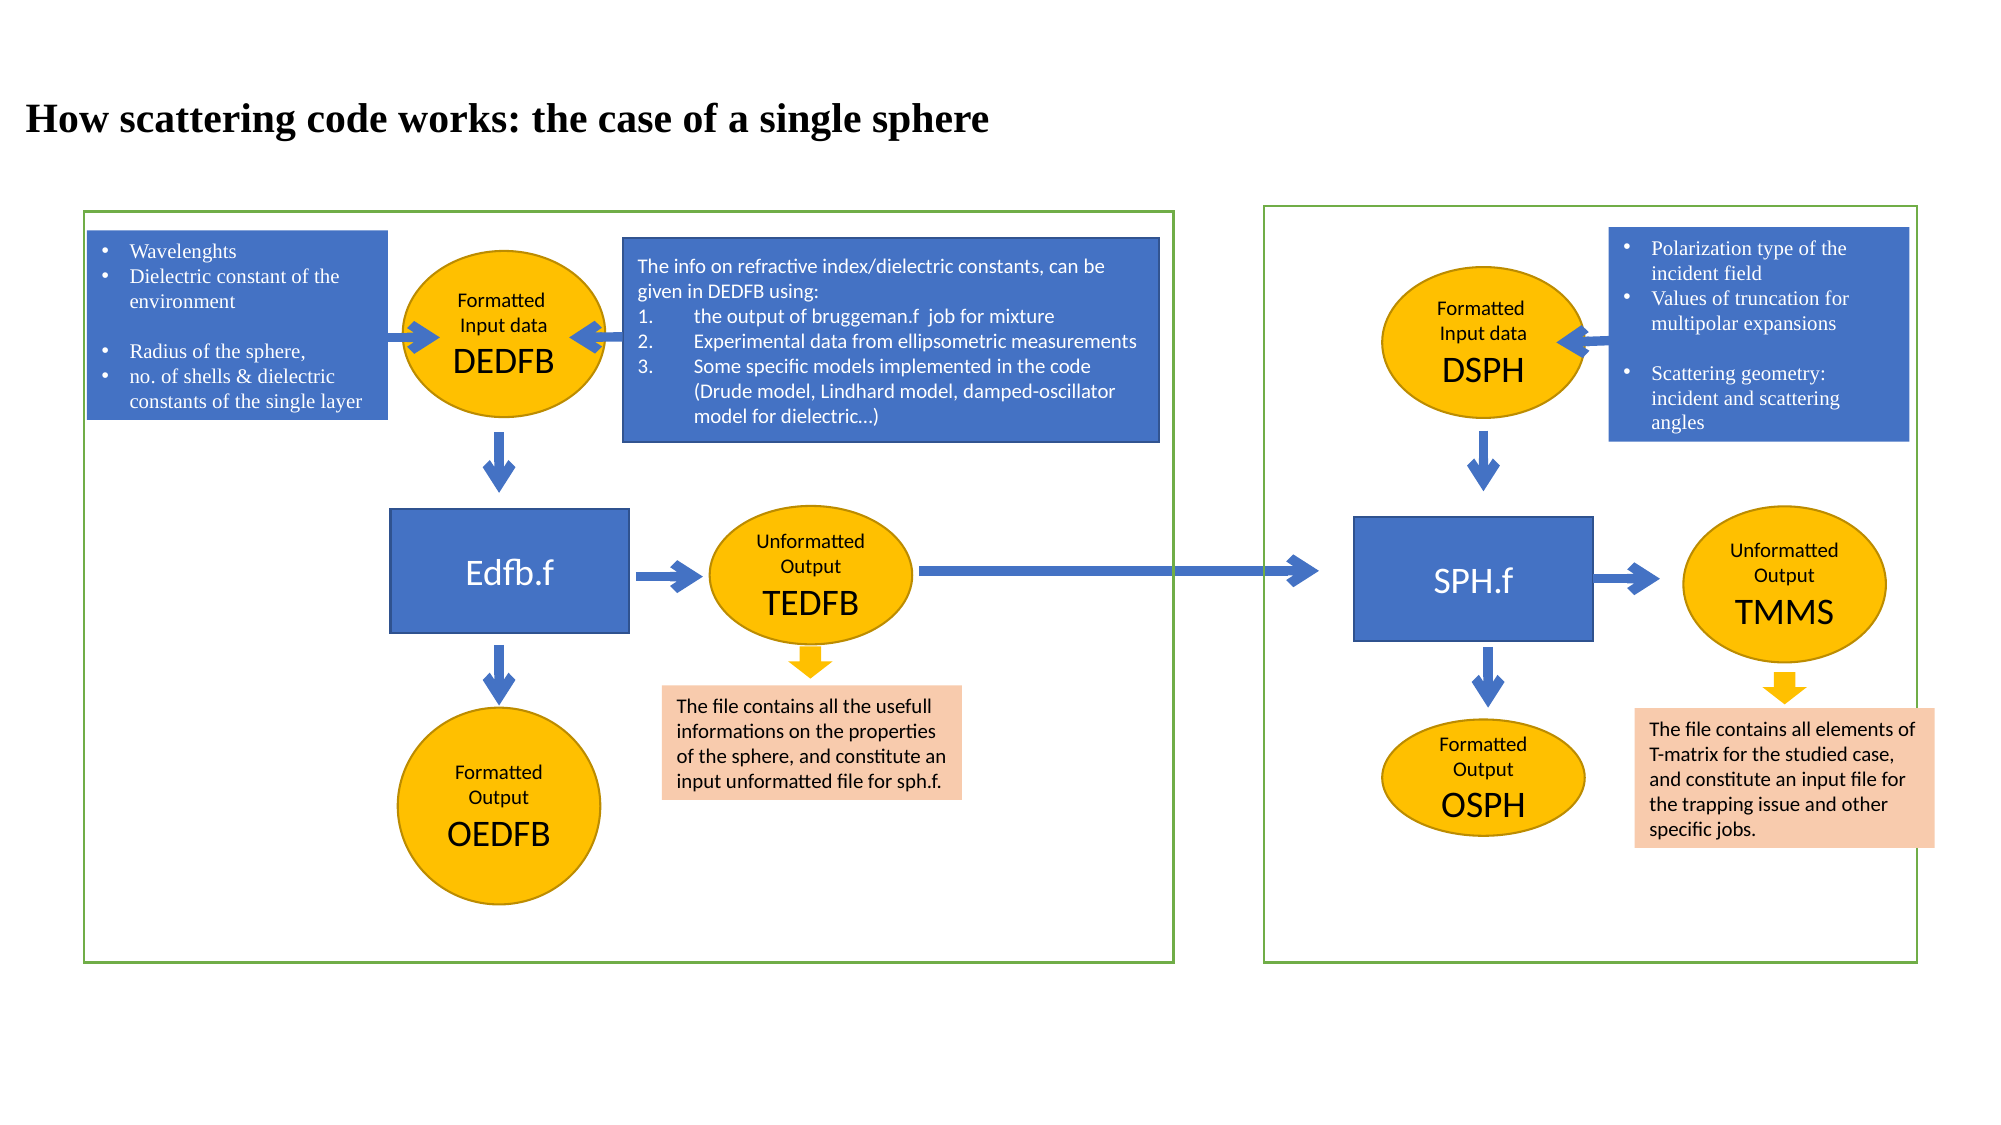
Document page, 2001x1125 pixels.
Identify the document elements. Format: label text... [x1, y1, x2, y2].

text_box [84, 206, 1935, 963]
title How scattering code works: the case of a single sphere [10, 9, 1736, 228]
